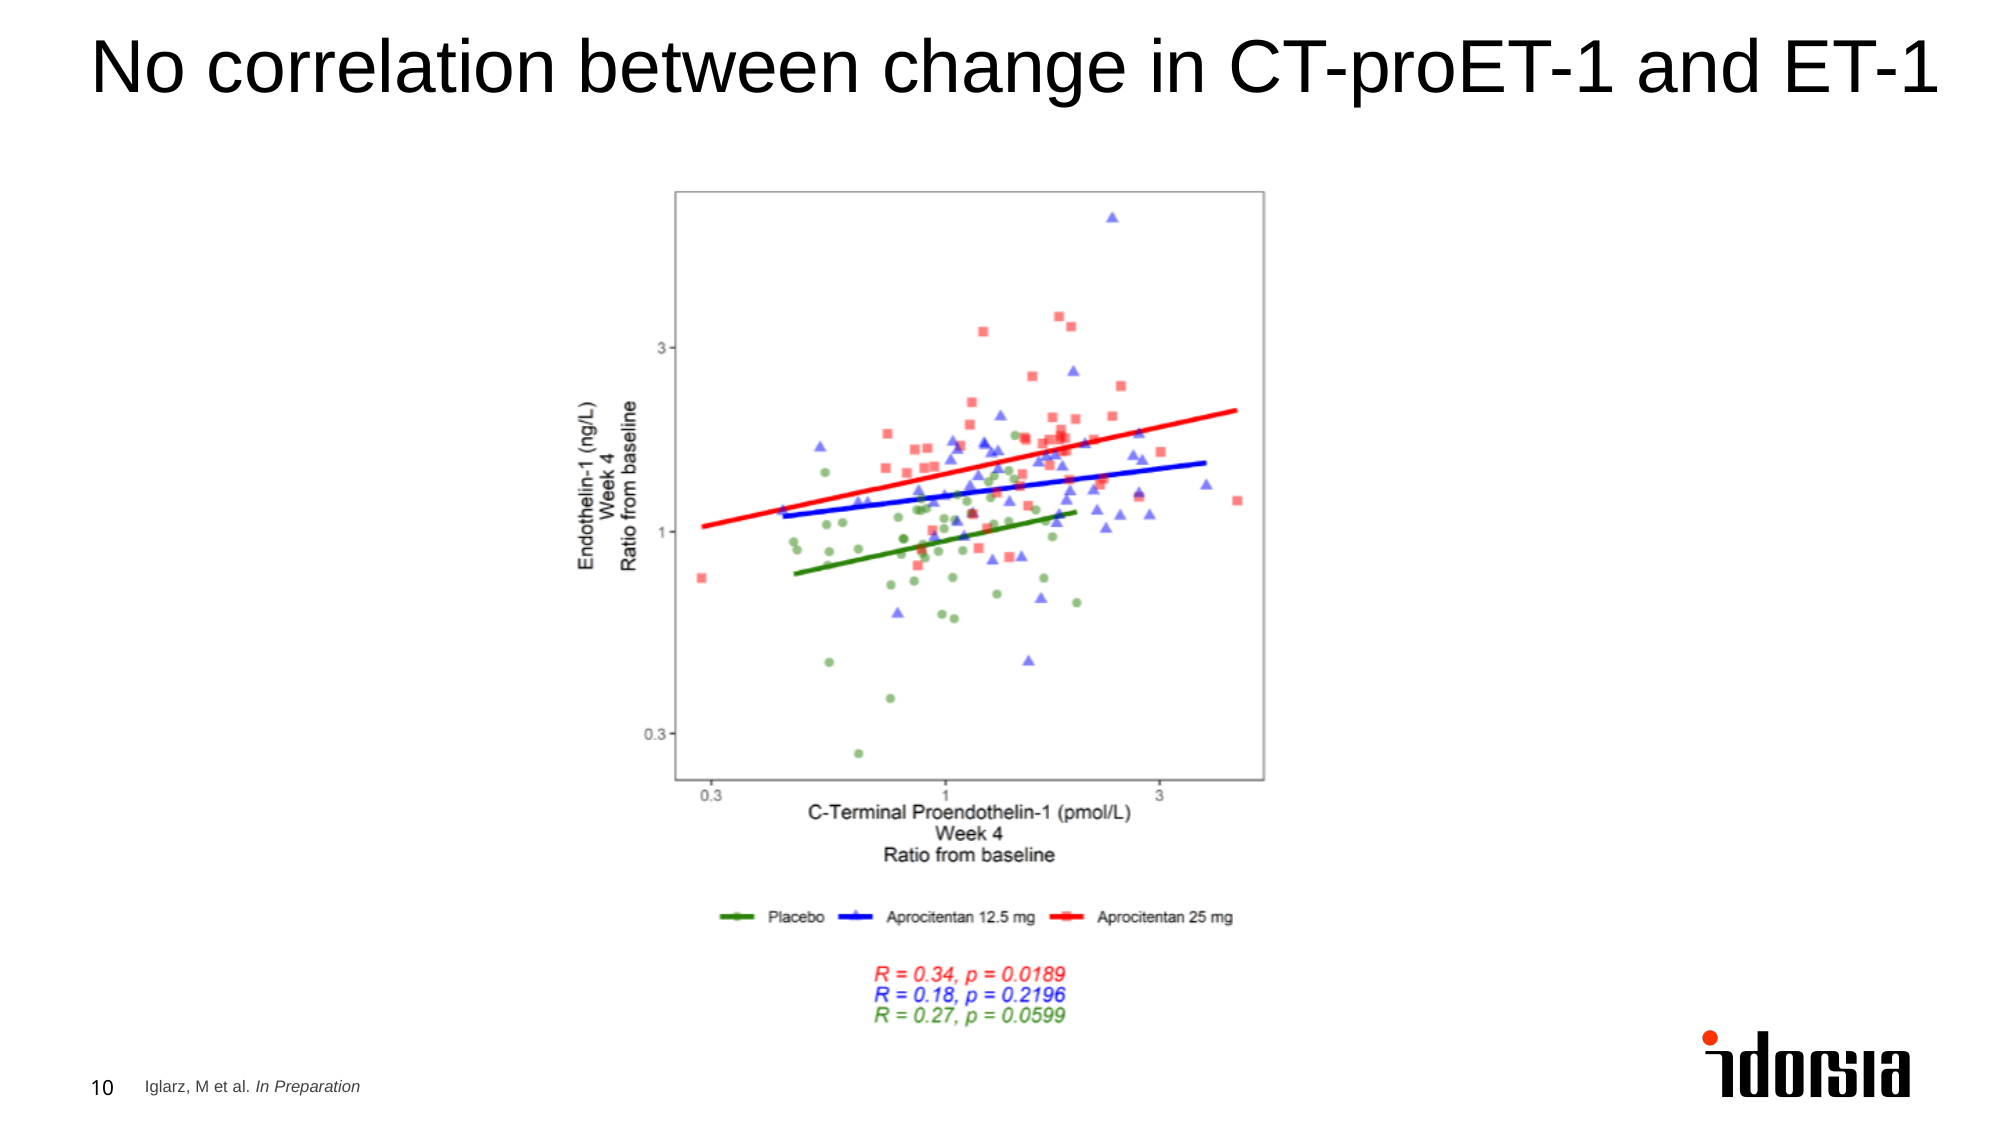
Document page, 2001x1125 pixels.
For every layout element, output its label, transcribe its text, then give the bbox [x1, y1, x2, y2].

picture [539, 172, 1284, 1040]
title No correlation between change in CT-proET-1 and ET-1 [90, 27, 1957, 119]
slide_number 10 [90, 1074, 150, 1104]
text_box Iglarz, M et al. In Preparation [130, 1068, 1631, 1103]
picture [1677, 1026, 1938, 1108]
